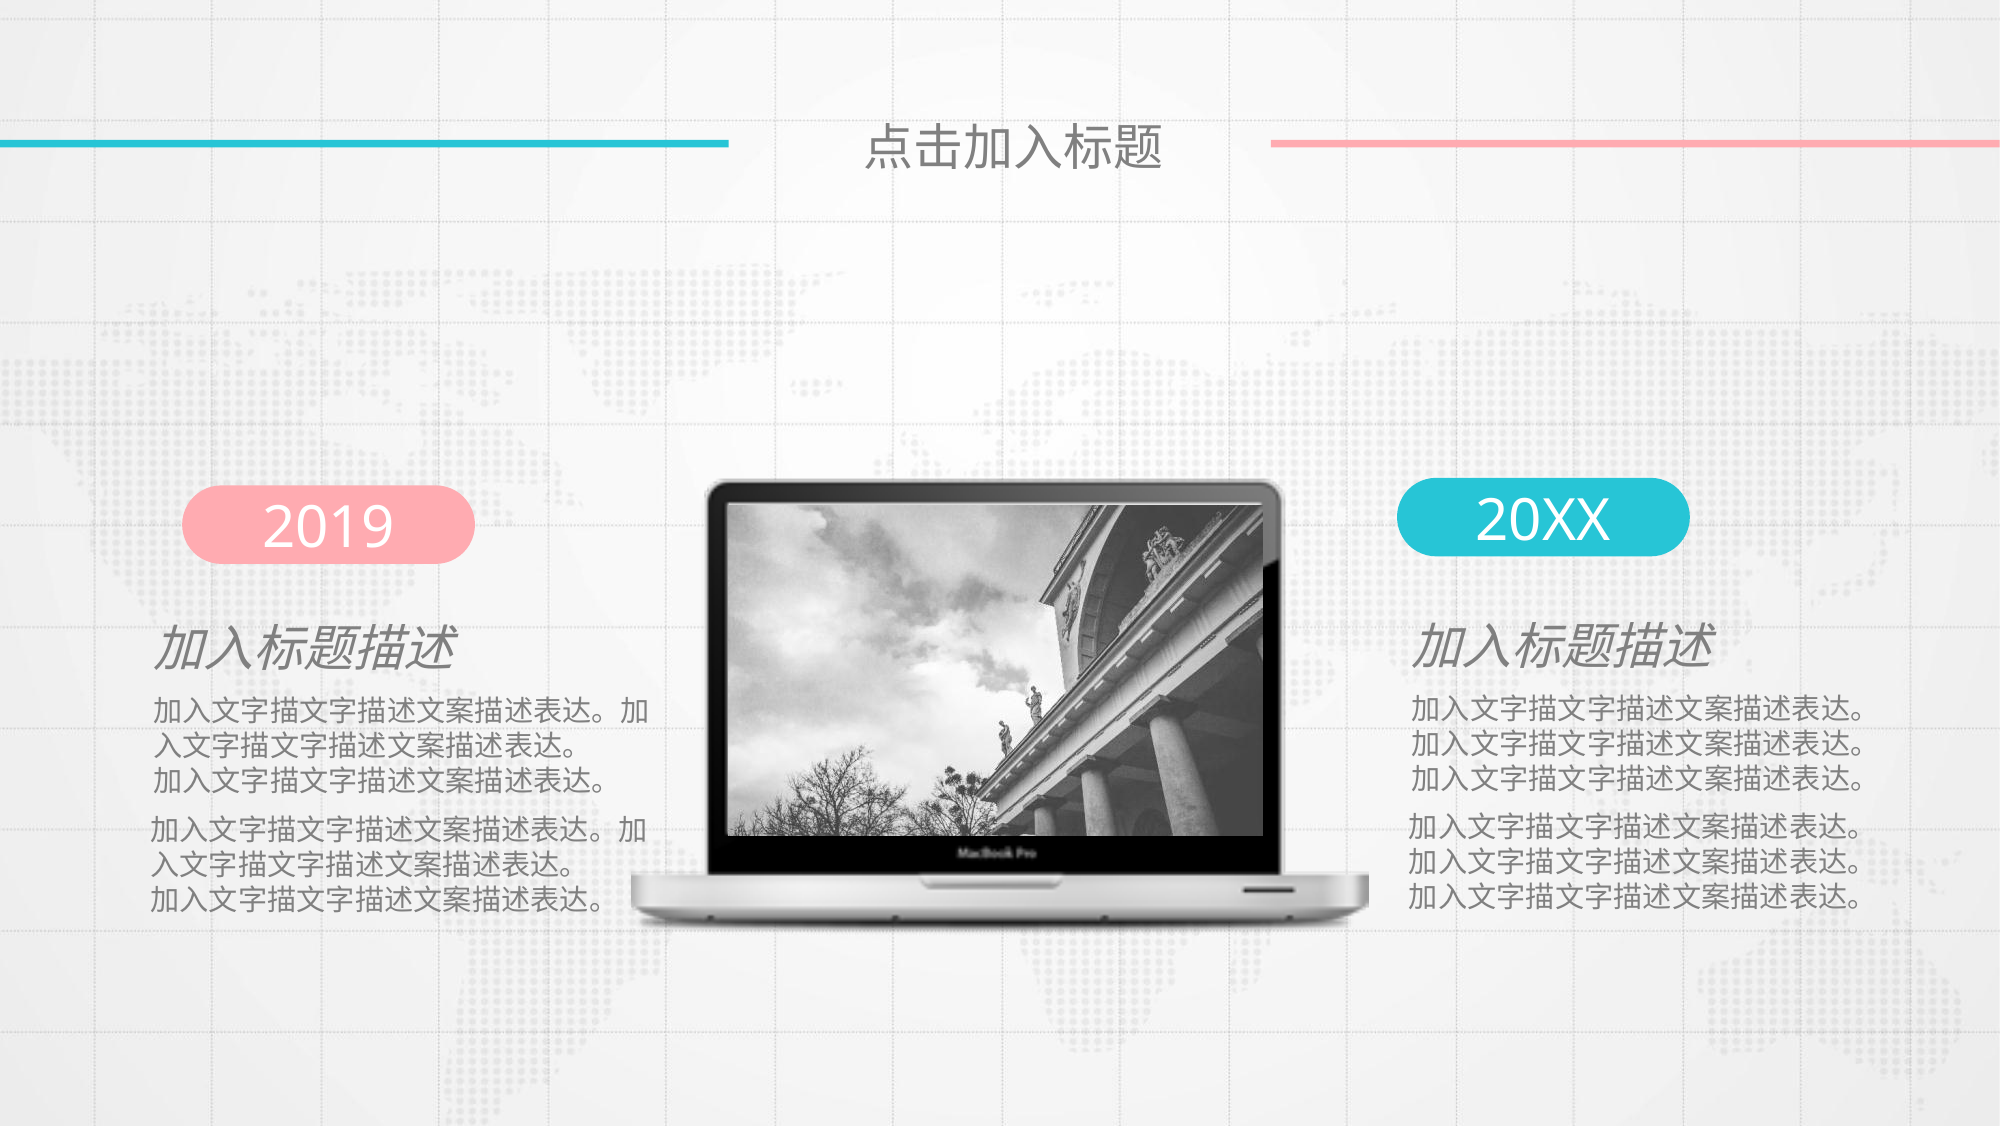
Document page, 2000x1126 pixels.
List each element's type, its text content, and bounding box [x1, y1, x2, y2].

text_box 加入文字描文字描述文案描述表达。加入文字描文字描述文案描述表达。 加入文字描文字描述文案描述表达。 [138, 685, 631, 804]
text_box [0, 139, 729, 148]
text_box 加入文字描文字描述文案描述表达。加入文字描文字描述文案描述表达。 加入文字描文字描述文案描述表达。 [135, 804, 667, 959]
text_box 2019 [181, 484, 477, 565]
text_box 点击加入标题 [740, 107, 1286, 183]
text_box 加入标题描述 [1397, 606, 1805, 682]
text_box [1270, 139, 2000, 148]
text_box 加入文字描文字描述文案描述表达。加入文字描文字描述文案描述表达。 加入文字描文字描述文案描述表达。 [1394, 801, 1897, 956]
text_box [631, 442, 1369, 957]
text_box 加入标题描述 [138, 609, 546, 685]
picture [0, 0, 2000, 1126]
text_box 20XX [1395, 476, 1691, 558]
text_box 加入文字描文字描述文案描述表达。加入文字描文字描述文案描述表达。 加入文字描文字描述文案描述表达。 [1396, 682, 1897, 801]
